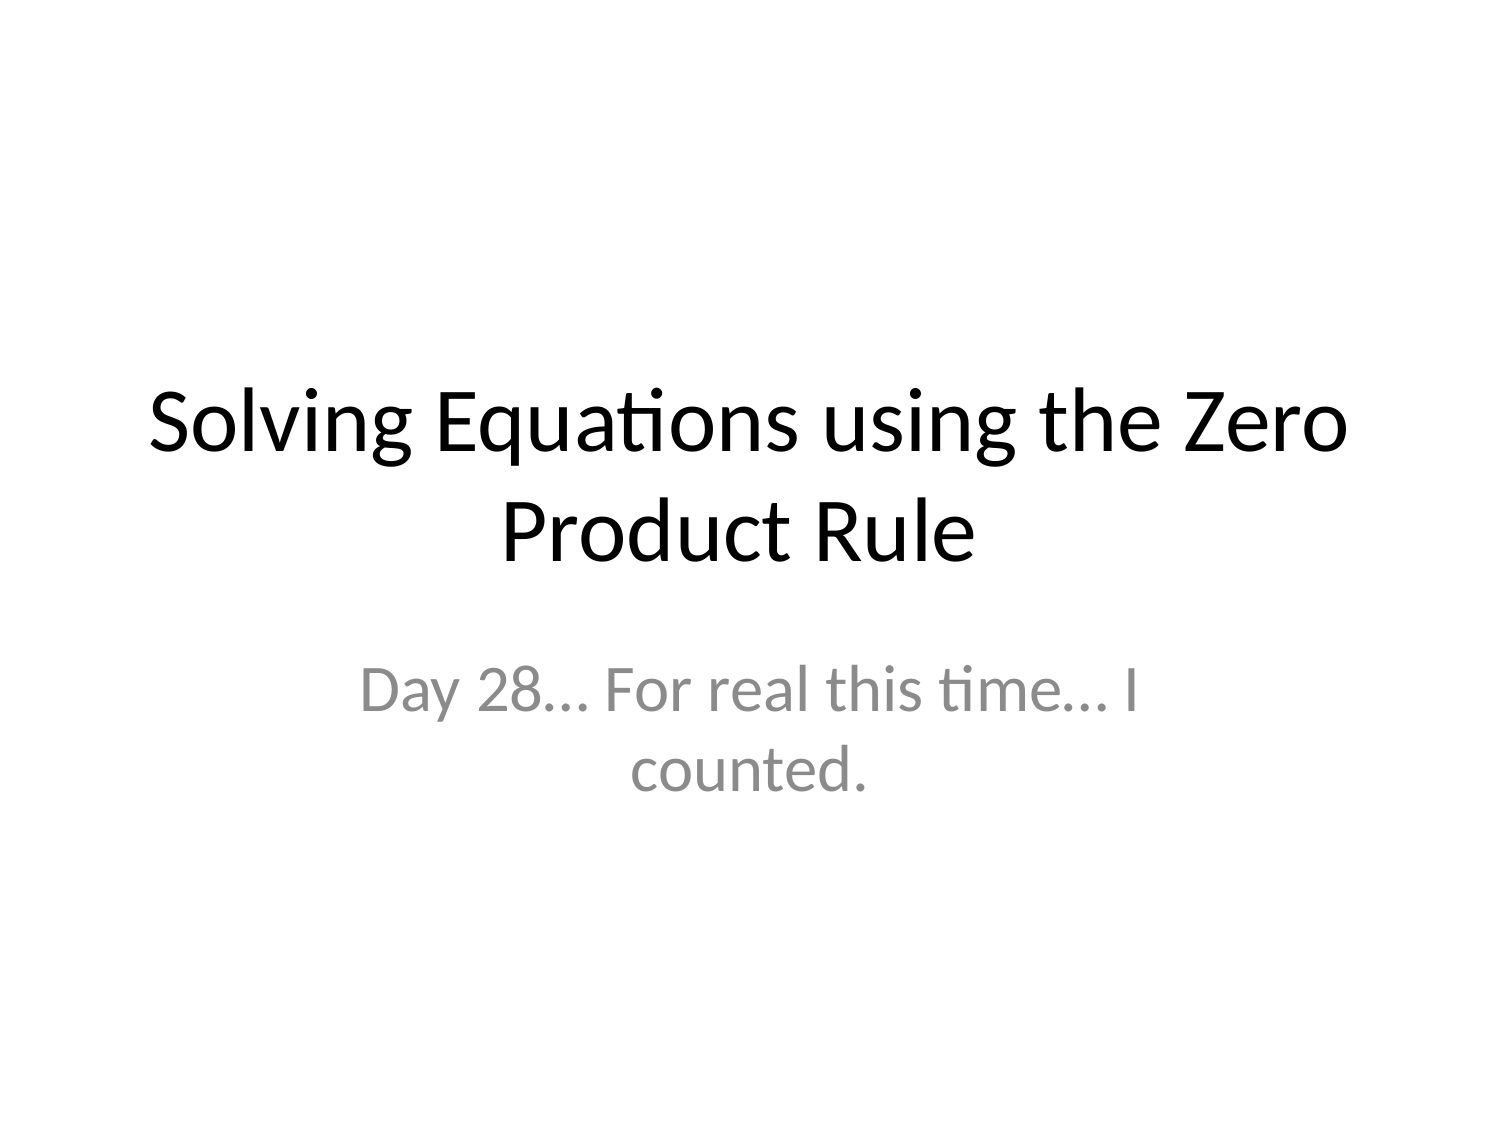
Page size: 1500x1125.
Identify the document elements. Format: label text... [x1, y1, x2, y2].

subtitle Day 28… For real this time… I counted. [225, 637, 1275, 925]
title Solving Equations using the Zero Product Rule [112, 349, 1388, 591]
